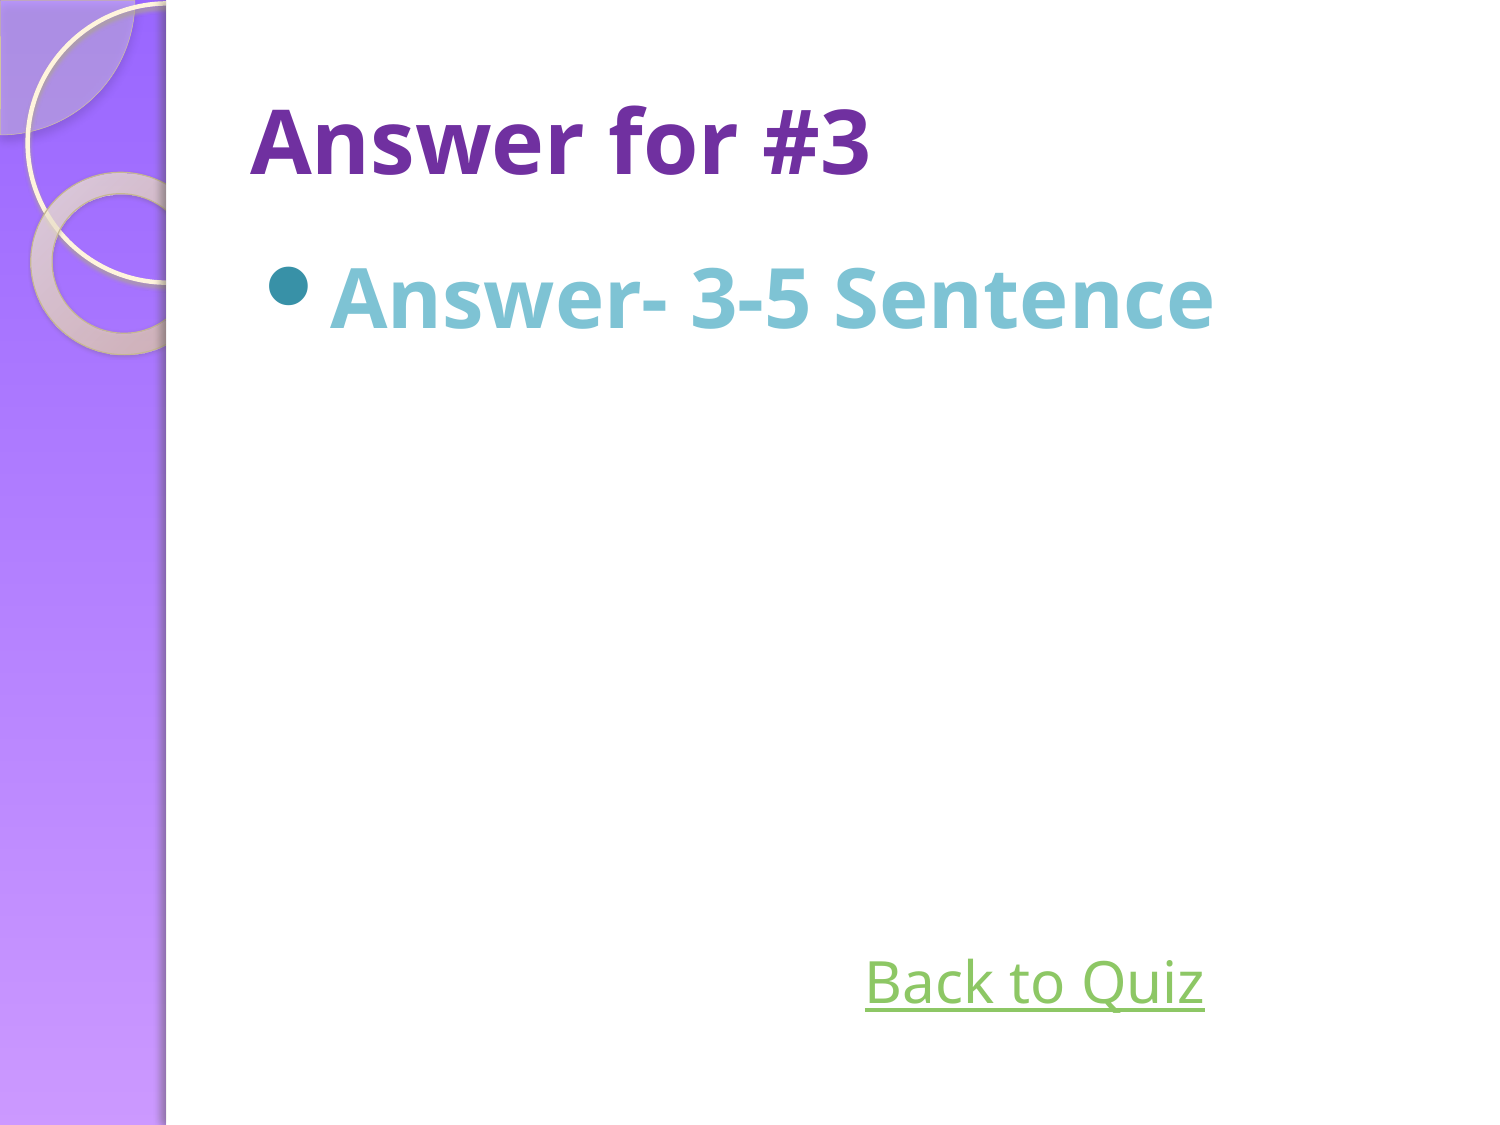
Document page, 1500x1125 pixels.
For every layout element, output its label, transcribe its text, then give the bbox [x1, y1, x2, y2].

text_box Back to Quiz [849, 937, 1275, 1032]
title Answer for #3 [235, 45, 1466, 233]
list Answer- 3-5 Sentence [235, 237, 1466, 1025]
